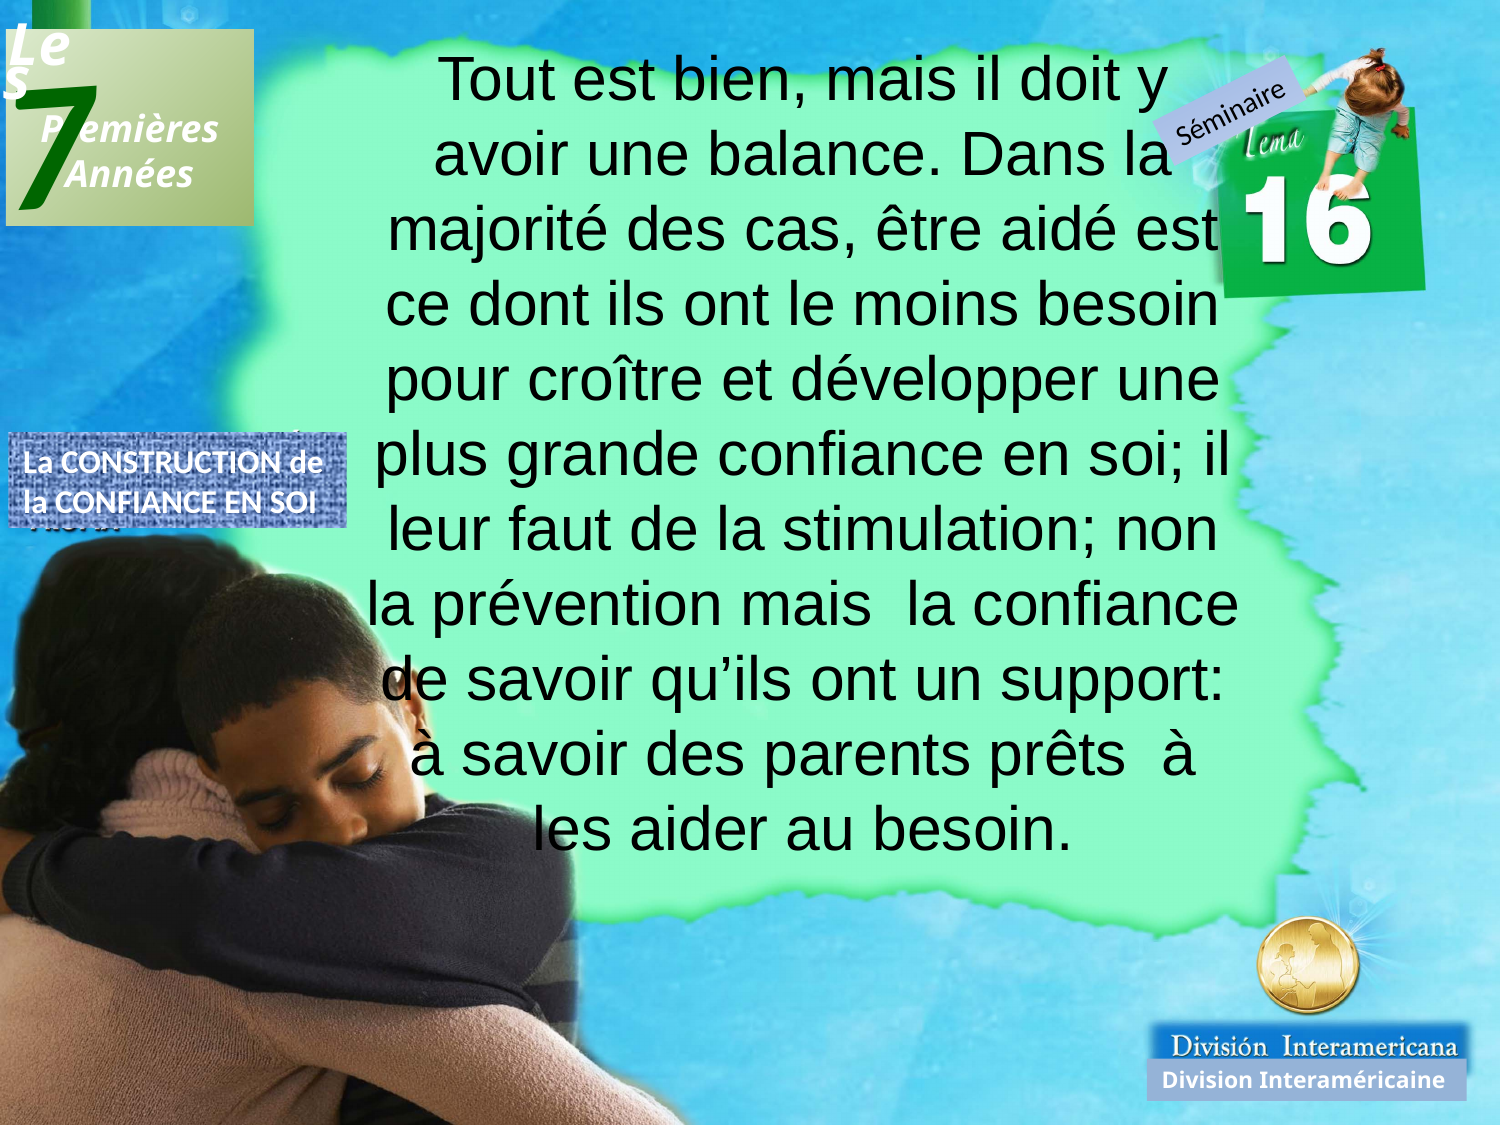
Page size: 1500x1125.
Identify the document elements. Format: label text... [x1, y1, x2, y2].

text_box Division Interaméricaine [1146, 1058, 1467, 1101]
text_box La CONSTRUCTION de la CONFIANCE EN SOI [8, 432, 347, 528]
text_box Séminaire [1152, 54, 1307, 166]
picture [0, 0, 1500, 1125]
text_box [0, 17, 255, 256]
text_box Tout est bien, mais il doit y avoir une balance. Dans la majorité des cas, être aidé est ce dont ils ont le moins besoin pour croître et développer une plus grande confiance en soi; il leur faut de la stimulation; non la prévention mais la confiance de savoir qu’ils ont un support: à savoir des parents prêts à les aider au besoin. [349, 30, 1258, 871]
